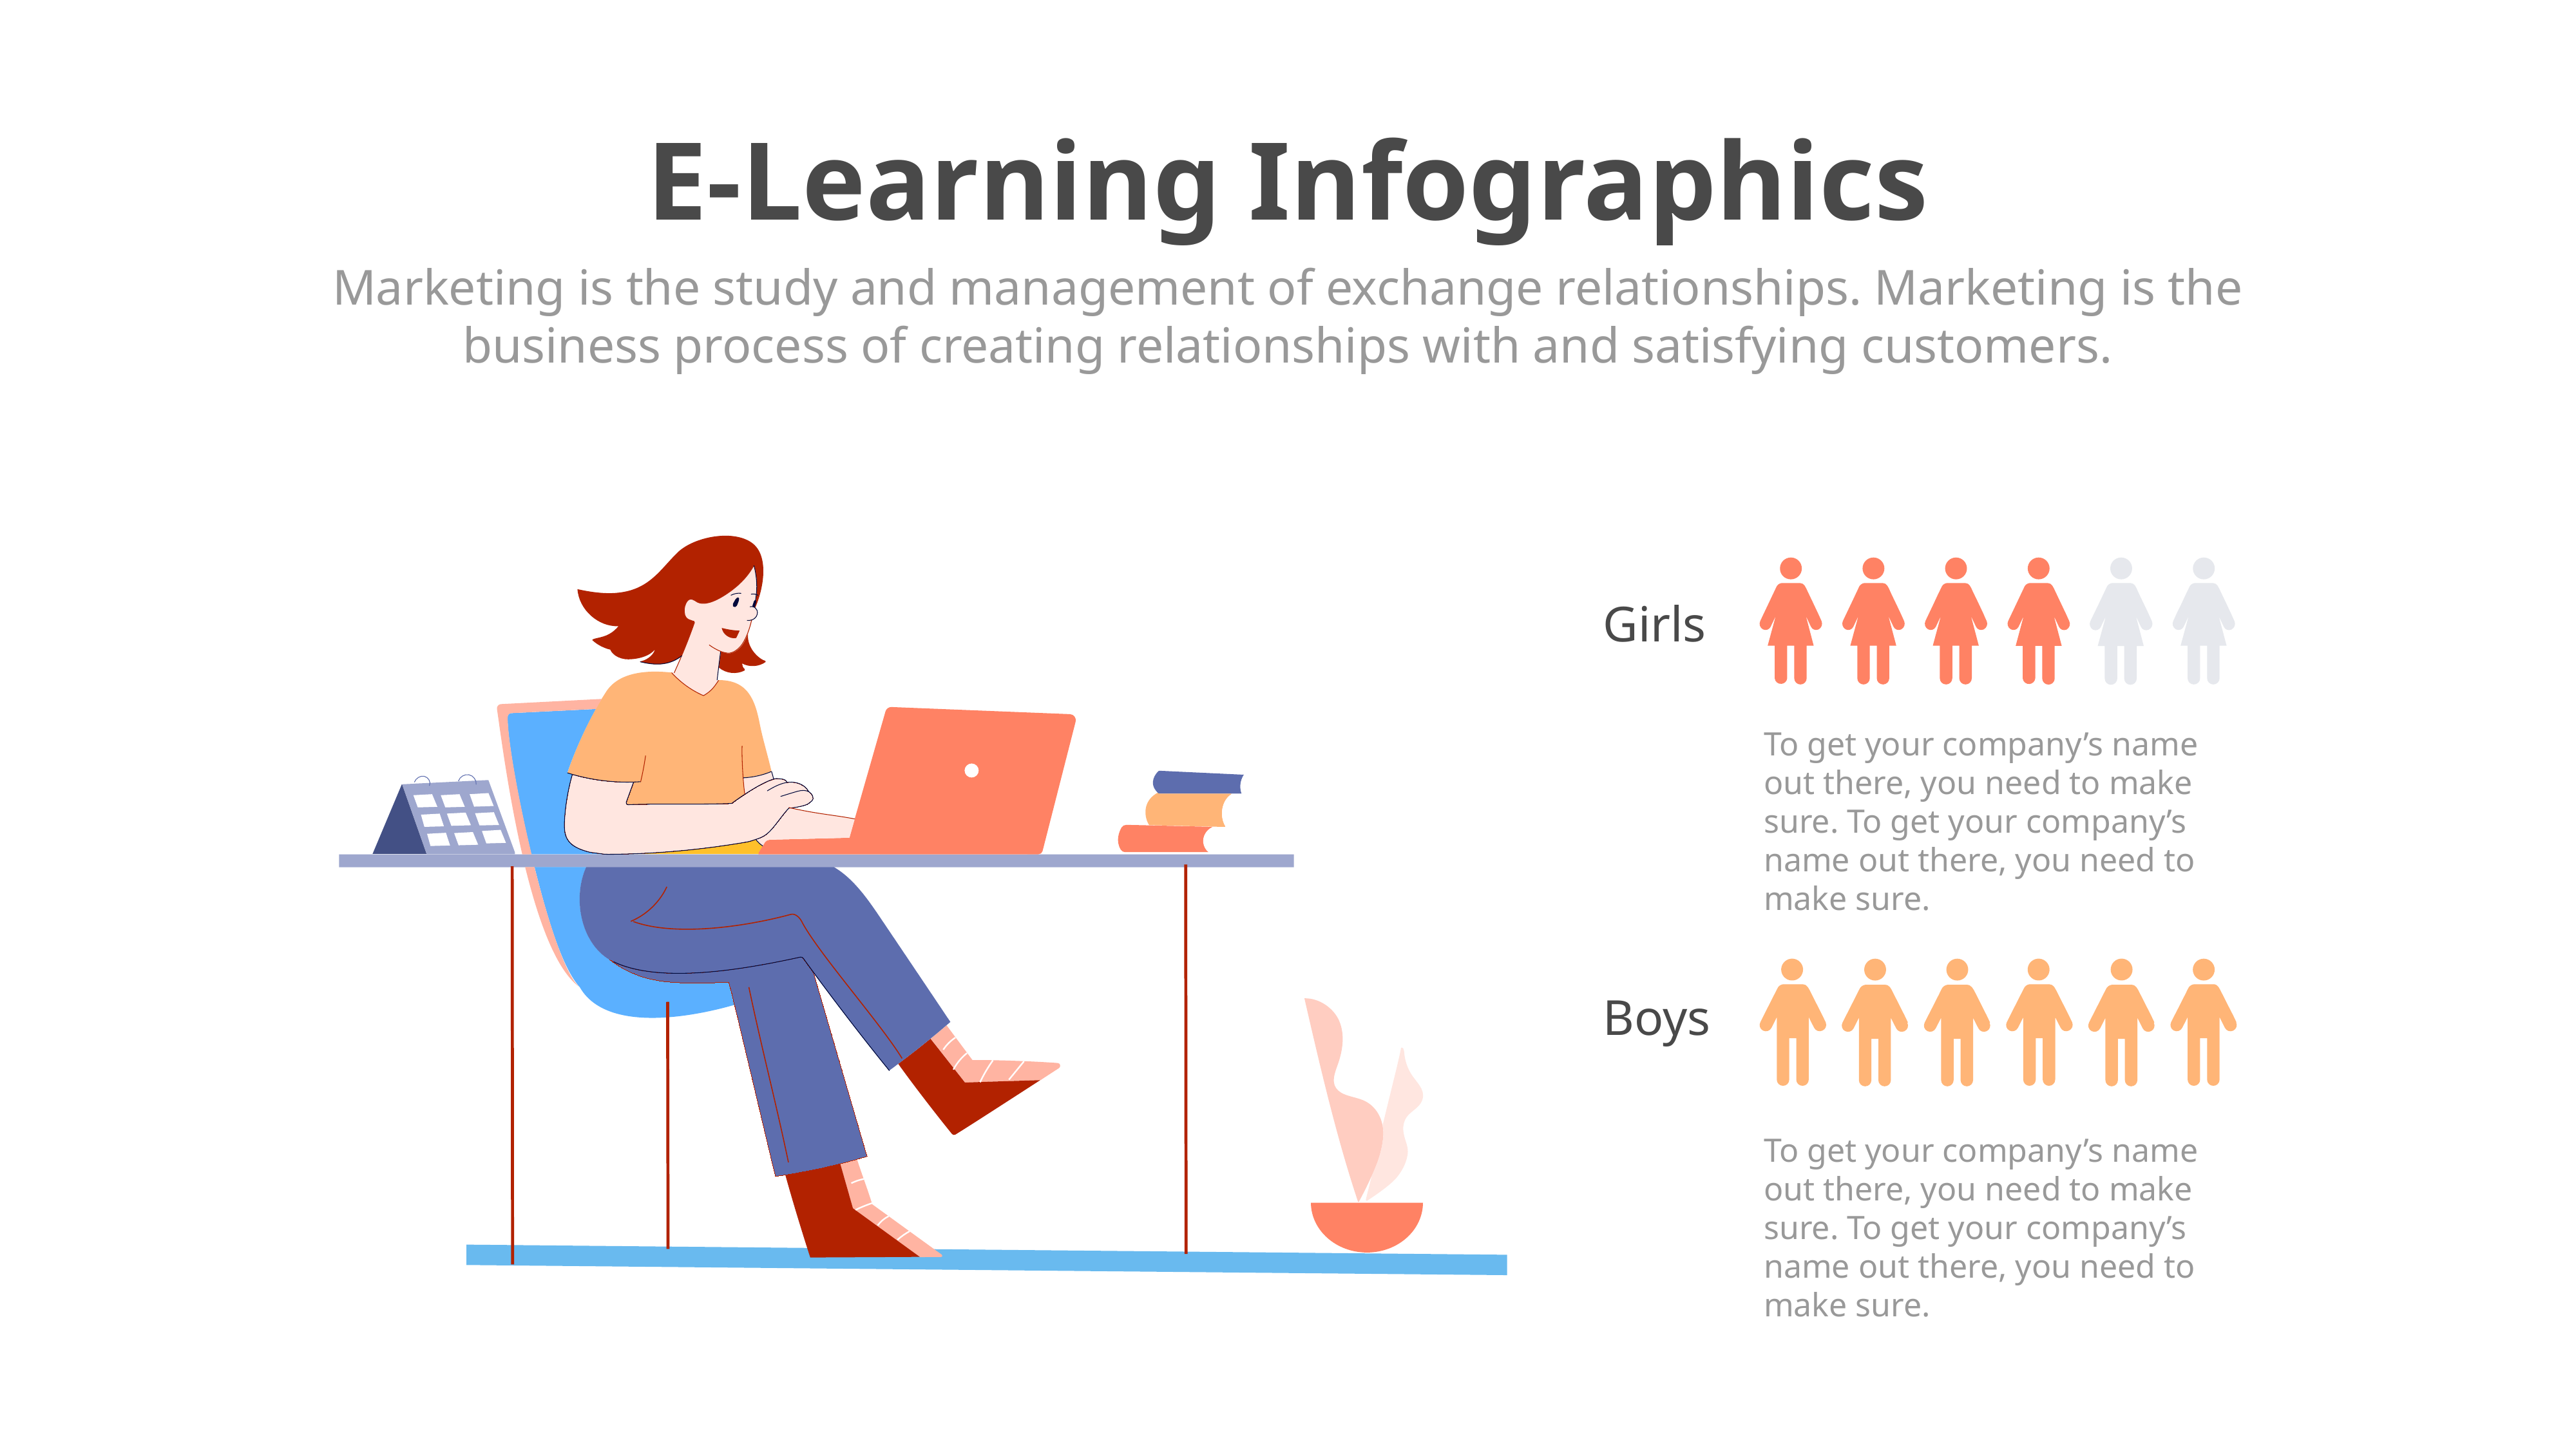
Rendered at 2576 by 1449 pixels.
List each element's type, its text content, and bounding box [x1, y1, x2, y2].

text_box To get your company’s name out there, you need to make sure. To get your company’s name out there, you need to make sure. [1754, 1124, 2232, 1367]
text_box To get your company’s name out there, you need to make sure. To get your company’s name out there, you need to make sure. [1754, 719, 2232, 960]
text_box [1775, 583, 1807, 589]
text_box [281, 108, 2295, 379]
text_box [2027, 960, 2050, 981]
text_box [1781, 960, 1804, 981]
text_box Boys [1594, 981, 1856, 1050]
text_box [2088, 985, 2155, 1086]
text_box [2090, 583, 2153, 685]
text_box [2027, 557, 2050, 580]
text_box [1856, 583, 1905, 685]
text_box [1796, 1050, 1809, 1086]
text_box [1862, 557, 1885, 580]
text_box [2110, 960, 2133, 981]
text_box [1856, 985, 1909, 1086]
text_box [1864, 960, 1886, 981]
text_box Girls [1594, 589, 1856, 657]
text_box [1780, 557, 1802, 580]
text_box [2110, 557, 2132, 580]
text_box [2193, 960, 2215, 981]
text_box [2193, 557, 2215, 580]
text_box [1946, 960, 1969, 981]
text_box [1925, 583, 1987, 685]
text_box [1923, 985, 1990, 1086]
text_box [1777, 1050, 1789, 1086]
text_box [2172, 583, 2235, 685]
text_box [2170, 984, 2237, 1086]
text_box [2006, 984, 2073, 1086]
text_box [1794, 657, 1807, 685]
text_box [2007, 583, 2070, 685]
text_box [339, 529, 1507, 1276]
text_box [1945, 557, 1967, 580]
text_box [1775, 657, 1788, 684]
